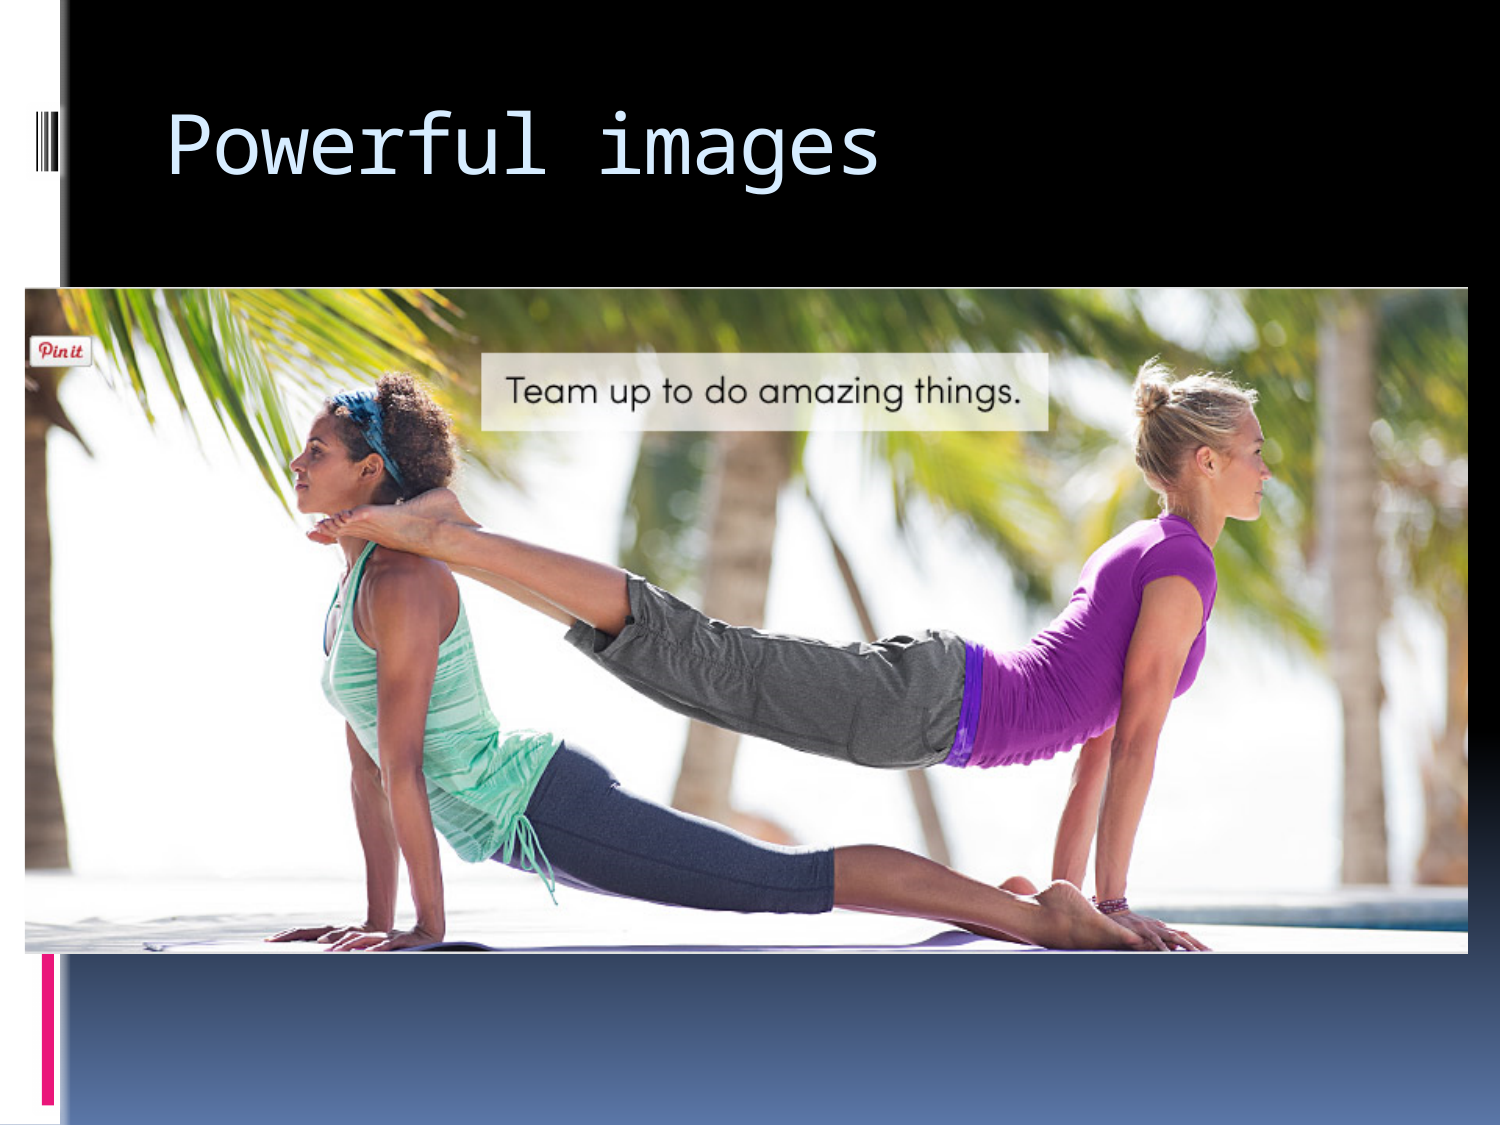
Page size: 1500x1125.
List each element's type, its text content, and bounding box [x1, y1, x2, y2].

title Powerful images [150, 83, 1425, 234]
picture [24, 287, 1469, 955]
